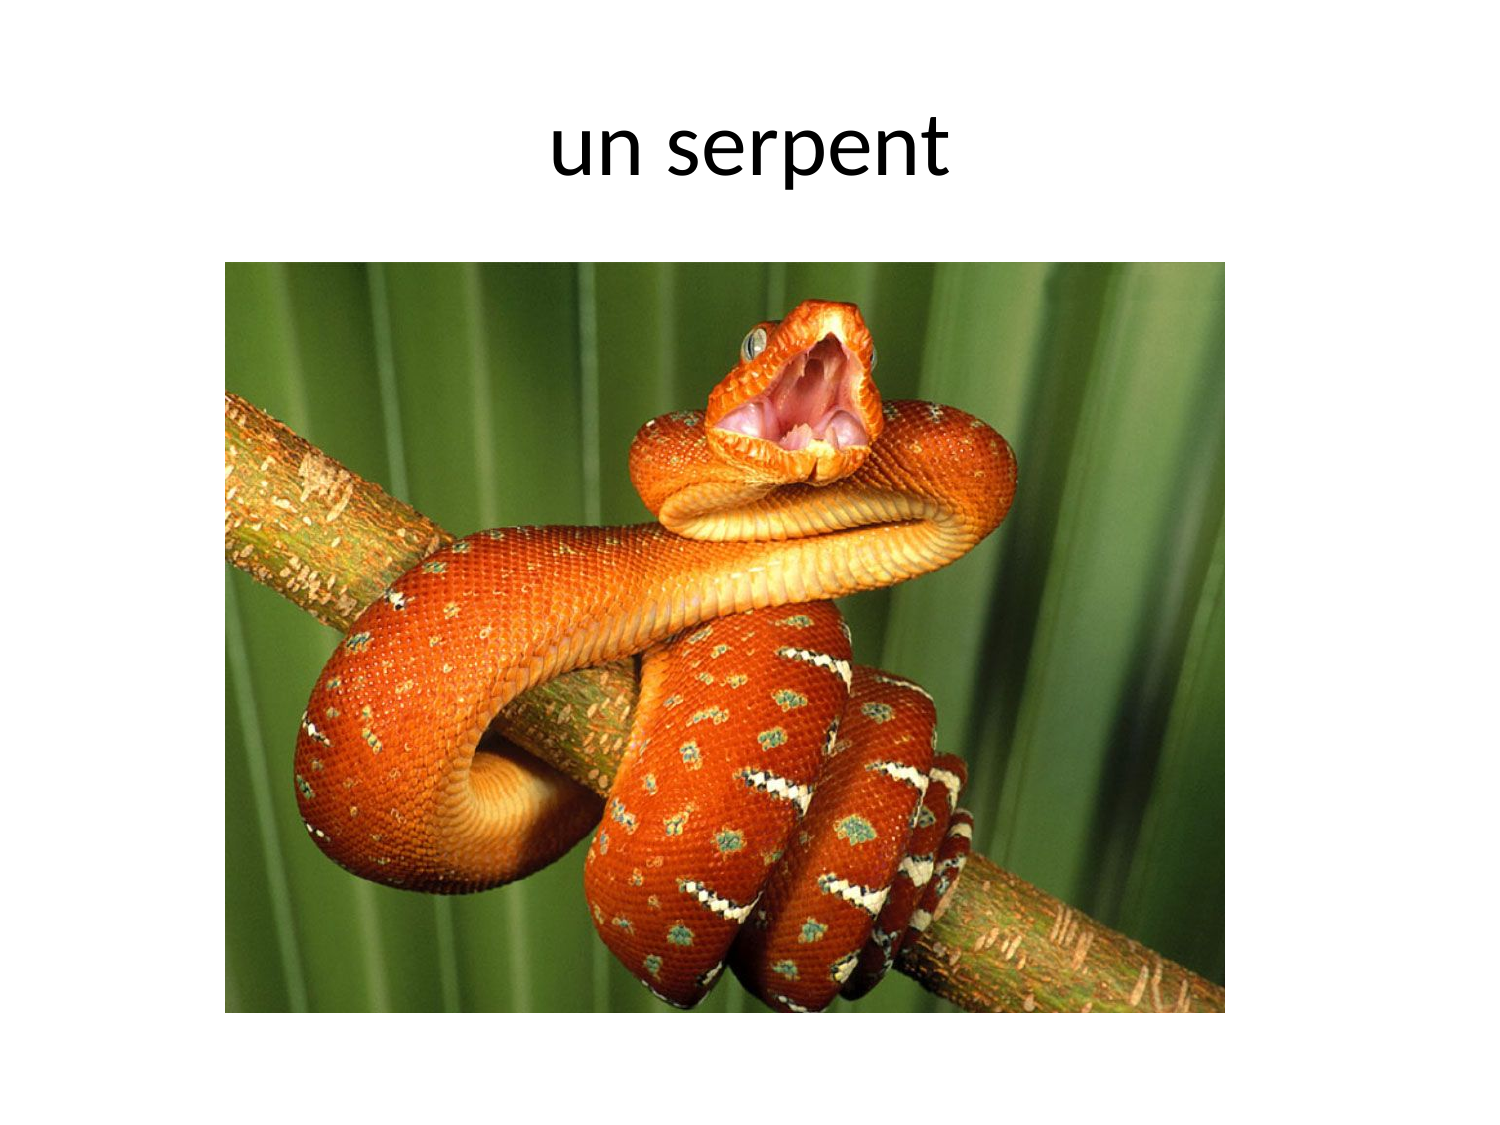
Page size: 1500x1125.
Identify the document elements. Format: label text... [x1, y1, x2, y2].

title un serpent [75, 45, 1425, 233]
picture [224, 262, 1226, 1013]
